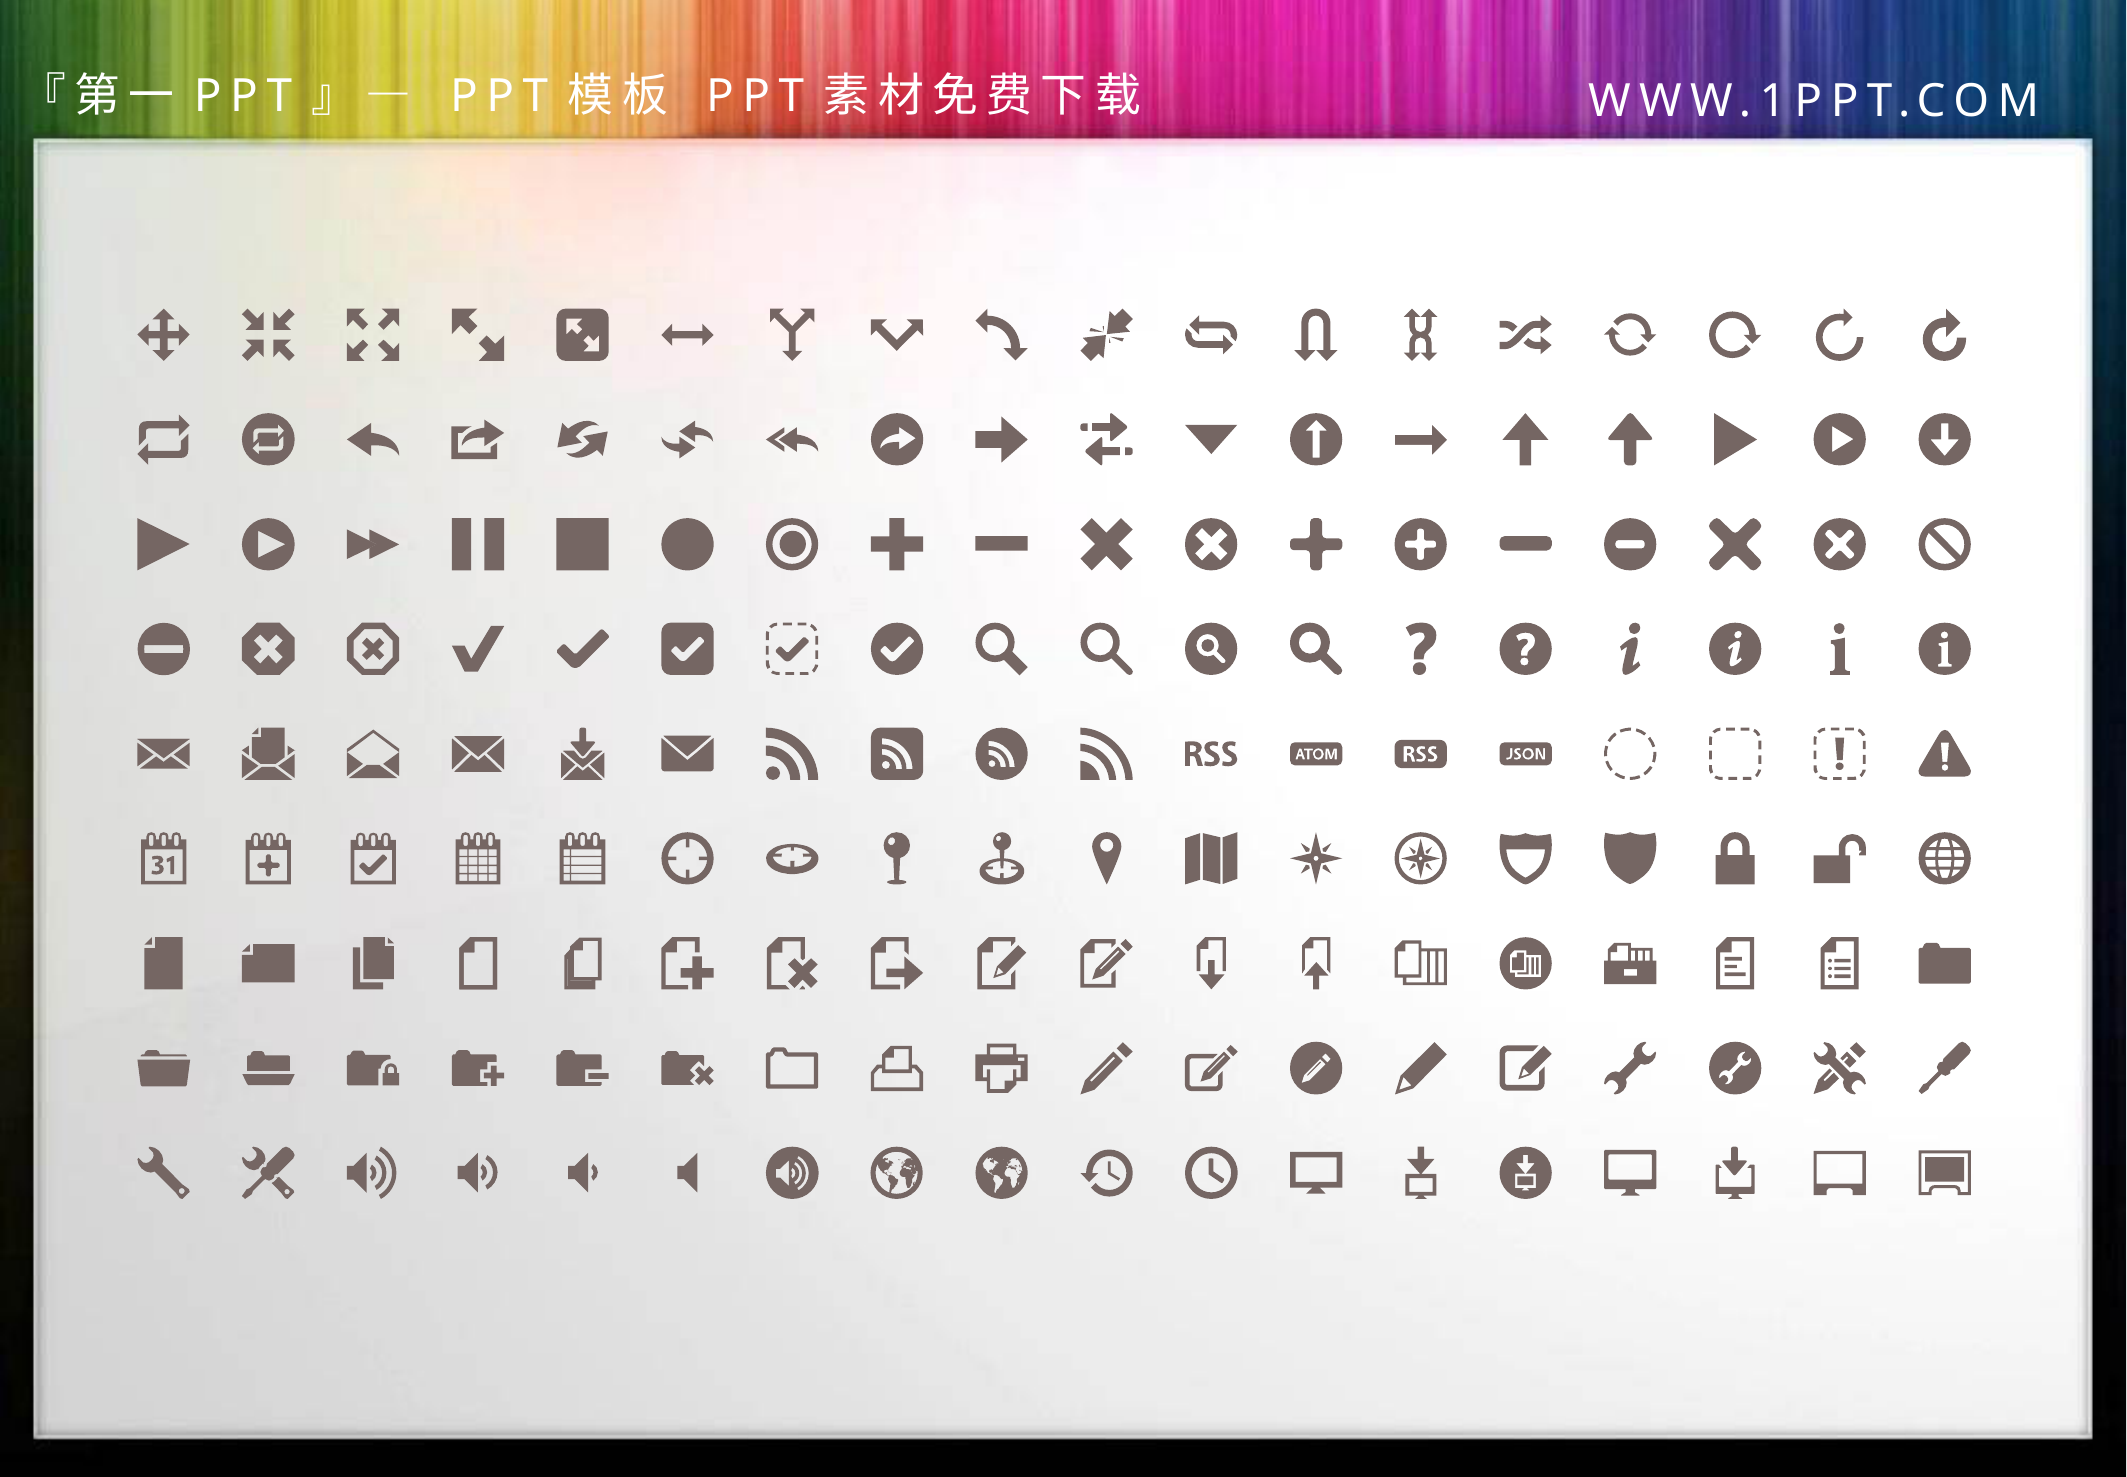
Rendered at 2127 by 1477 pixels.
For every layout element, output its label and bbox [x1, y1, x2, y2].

text_box [975, 308, 1028, 361]
text_box [1862, 754, 1866, 764]
text_box [1125, 447, 1133, 456]
text_box [378, 308, 400, 330]
text_box [694, 1066, 714, 1086]
text_box [1604, 1149, 1657, 1196]
text_box [770, 308, 815, 361]
text_box [483, 1065, 505, 1086]
text_box [151, 855, 164, 875]
text_box [486, 738, 505, 770]
text_box [1106, 308, 1133, 335]
text_box [1813, 765, 1818, 774]
text_box [451, 738, 469, 770]
text_box [680, 956, 714, 990]
text_box [1755, 769, 1762, 778]
text_box [241, 944, 250, 952]
text_box [1314, 750, 1322, 758]
text_box [137, 308, 190, 361]
text_box [1198, 960, 1225, 990]
text_box [1813, 750, 1817, 760]
text_box [378, 339, 400, 361]
text_box [1758, 740, 1762, 750]
text_box [1614, 772, 1625, 780]
text_box [1425, 846, 1433, 854]
text_box [788, 958, 818, 988]
text_box [568, 959, 591, 986]
text_box [975, 1146, 1028, 1199]
text_box [1813, 834, 1866, 884]
text_box [1628, 622, 1641, 634]
text_box [1425, 863, 1433, 871]
text_box [1512, 952, 1524, 971]
text_box [1709, 622, 1762, 675]
text_box [1517, 1176, 1534, 1186]
text_box [1724, 972, 1746, 977]
text_box [1714, 413, 1758, 466]
text_box [1518, 1045, 1552, 1080]
text_box [374, 1155, 387, 1190]
text_box [1523, 335, 1552, 355]
text_box [1395, 1042, 1447, 1095]
text_box [1120, 939, 1133, 952]
text_box [1715, 1164, 1755, 1199]
text_box [562, 766, 603, 780]
text_box [779, 530, 806, 558]
text_box [137, 518, 190, 571]
text_box [810, 624, 818, 632]
text_box [1080, 743, 1117, 780]
text_box [812, 664, 819, 673]
text_box [138, 414, 190, 446]
text_box [1629, 775, 1641, 780]
text_box [661, 737, 714, 772]
text_box [1834, 966, 1851, 971]
text_box [870, 1064, 924, 1092]
picture [0, 0, 2127, 1477]
text_box [478, 335, 505, 361]
text_box [244, 766, 293, 780]
text_box [484, 518, 505, 571]
text_box [993, 945, 1027, 979]
text_box [1635, 728, 1647, 736]
text_box [886, 956, 924, 990]
text_box [765, 766, 781, 780]
text_box [480, 1164, 488, 1181]
text_box [362, 637, 385, 660]
text_box [1499, 1045, 1545, 1091]
text_box [1724, 956, 1742, 961]
text_box [1395, 425, 1447, 455]
text_box [1080, 727, 1133, 780]
text_box [1708, 518, 1762, 571]
text_box [975, 622, 1028, 676]
text_box [771, 670, 780, 675]
text_box [1080, 1149, 1133, 1197]
text_box [1820, 937, 1859, 990]
text_box [661, 323, 714, 346]
text_box [1918, 832, 1971, 885]
text_box [765, 645, 769, 655]
text_box [1222, 832, 1238, 884]
text_box [1722, 1146, 1747, 1176]
text_box [1830, 637, 1850, 675]
text_box [1613, 313, 1657, 343]
text_box [348, 764, 398, 779]
text_box [137, 1059, 191, 1087]
text_box [245, 832, 291, 885]
text_box [1080, 335, 1106, 361]
text_box [975, 1043, 1028, 1093]
text_box [1834, 958, 1851, 963]
text_box [1107, 1161, 1121, 1181]
text_box [870, 1146, 923, 1199]
text_box [241, 1146, 266, 1171]
text_box [1290, 622, 1343, 675]
text_box [1290, 413, 1343, 466]
text_box [883, 832, 910, 885]
text_box [287, 745, 295, 756]
text_box [559, 832, 606, 885]
text_box [1859, 769, 1866, 778]
text_box [137, 1146, 190, 1199]
text_box [1200, 1051, 1231, 1082]
text_box [1401, 838, 1441, 879]
text_box [1405, 622, 1437, 660]
text_box [1925, 1157, 1965, 1182]
text_box [346, 622, 400, 675]
text_box [1185, 328, 1234, 355]
text_box [1290, 742, 1343, 766]
text_box [589, 752, 605, 779]
text_box [765, 745, 801, 780]
text_box [1716, 937, 1755, 990]
text_box [1185, 1146, 1238, 1199]
text_box [661, 518, 714, 571]
text_box [451, 426, 498, 460]
text_box [461, 419, 505, 447]
text_box [1300, 843, 1310, 852]
text_box [1740, 727, 1750, 731]
text_box [241, 1146, 295, 1199]
text_box [765, 660, 771, 669]
text_box [1709, 765, 1714, 774]
text_box [1222, 741, 1238, 767]
text_box [1080, 423, 1088, 431]
text_box [1813, 1068, 1840, 1094]
text_box [1834, 974, 1851, 979]
text_box [352, 947, 384, 990]
text_box [1835, 737, 1845, 761]
text_box [1185, 424, 1238, 455]
text_box [251, 727, 285, 764]
text_box [242, 1074, 295, 1086]
text_box [561, 752, 576, 779]
text_box [247, 1051, 290, 1071]
text_box [166, 856, 175, 875]
text_box [1643, 765, 1653, 776]
text_box [273, 339, 295, 361]
text_box [1080, 622, 1133, 675]
text_box [346, 308, 369, 330]
text_box [562, 750, 603, 768]
text_box [1524, 750, 1532, 758]
text_box [979, 832, 1025, 885]
text_box [1085, 437, 1120, 466]
text_box [144, 937, 183, 990]
text_box [766, 843, 819, 875]
text_box [241, 944, 295, 983]
text_box [1608, 413, 1653, 466]
text_box [1394, 832, 1447, 885]
text_box [350, 832, 396, 885]
text_box [1499, 320, 1518, 332]
text_box [1189, 315, 1238, 342]
text_box [1813, 518, 1866, 571]
text_box [1604, 518, 1657, 571]
text_box [378, 1146, 397, 1199]
text_box [1185, 518, 1238, 571]
text_box [137, 742, 154, 767]
text_box [346, 422, 400, 456]
text_box [1499, 315, 1552, 350]
text_box [1409, 863, 1416, 871]
text_box [661, 436, 696, 459]
text_box [346, 1050, 391, 1086]
text_box [661, 832, 714, 885]
text_box [1728, 776, 1738, 780]
text_box [564, 937, 602, 990]
text_box [1604, 832, 1657, 884]
text_box [363, 937, 394, 980]
text_box [137, 738, 190, 759]
text_box [1322, 864, 1332, 874]
text_box [1835, 762, 1844, 771]
text_box [870, 413, 924, 466]
text_box [1290, 1151, 1343, 1194]
text_box [1840, 1051, 1857, 1068]
text_box [1847, 776, 1857, 780]
text_box [1918, 942, 1971, 984]
text_box [346, 339, 369, 361]
text_box [1184, 1053, 1223, 1092]
text_box [241, 413, 295, 466]
text_box [1290, 518, 1343, 571]
text_box [1202, 833, 1221, 884]
text_box [1815, 308, 1864, 361]
text_box [459, 937, 498, 990]
text_box [278, 754, 295, 779]
text_box [1502, 413, 1549, 466]
text_box [139, 756, 188, 769]
text_box [1300, 864, 1310, 874]
text_box [557, 420, 599, 448]
text_box [557, 629, 610, 668]
text_box [346, 1152, 367, 1193]
text_box [485, 1155, 498, 1190]
text_box [1742, 776, 1752, 780]
text_box [1918, 622, 1971, 675]
text_box [1603, 326, 1647, 356]
text_box [870, 319, 924, 351]
text_box [1226, 1044, 1238, 1057]
text_box [1499, 937, 1552, 990]
text_box [241, 518, 295, 571]
text_box [1709, 311, 1762, 359]
text_box [241, 339, 264, 361]
text_box [975, 416, 1028, 463]
text_box [1605, 760, 1613, 772]
text_box [556, 308, 609, 361]
text_box [1813, 1150, 1866, 1196]
text_box [1712, 727, 1721, 734]
text_box [765, 1146, 819, 1199]
text_box [1294, 308, 1338, 361]
text_box [1604, 745, 1609, 757]
text_box [1813, 1042, 1866, 1095]
text_box [663, 735, 712, 757]
text_box [451, 308, 478, 335]
text_box [1918, 518, 1971, 571]
text_box [1394, 518, 1447, 571]
text_box [782, 622, 792, 626]
text_box [661, 622, 714, 675]
text_box [1709, 1041, 1762, 1095]
text_box [1724, 964, 1737, 969]
text_box [1409, 846, 1416, 854]
text_box [1196, 937, 1226, 972]
text_box [1918, 413, 1971, 466]
text_box [1830, 727, 1840, 731]
text_box [137, 622, 190, 676]
text_box [679, 420, 714, 442]
text_box [1922, 308, 1967, 361]
text_box [1607, 732, 1617, 742]
text_box [1092, 946, 1126, 980]
text_box [241, 622, 295, 675]
text_box [1080, 760, 1100, 780]
text_box [251, 727, 259, 735]
text_box [1715, 832, 1755, 885]
text_box [241, 308, 264, 330]
text_box [765, 518, 819, 571]
text_box [1110, 336, 1124, 342]
text_box [975, 536, 1028, 551]
text_box [1817, 727, 1826, 734]
text_box [870, 622, 924, 675]
text_box [1089, 327, 1104, 333]
text_box [765, 631, 770, 641]
text_box [1833, 623, 1845, 634]
text_box [173, 742, 190, 767]
text_box [1208, 1158, 1225, 1183]
text_box [1080, 939, 1116, 988]
text_box [382, 1063, 400, 1086]
text_box [455, 832, 501, 885]
text_box [769, 622, 778, 629]
text_box [257, 854, 280, 877]
text_box [369, 529, 400, 560]
text_box [1302, 937, 1331, 974]
text_box [1918, 1150, 1971, 1196]
text_box [273, 308, 295, 330]
text_box [975, 727, 1028, 780]
text_box [1499, 833, 1552, 885]
text_box [556, 1050, 602, 1086]
text_box [1092, 413, 1128, 442]
text_box [454, 754, 502, 772]
text_box [661, 937, 700, 990]
text_box [1412, 662, 1427, 675]
text_box [570, 727, 596, 757]
text_box [1918, 729, 1971, 777]
text_box [1652, 751, 1657, 763]
text_box [1304, 962, 1329, 990]
text_box [1517, 957, 1529, 975]
text_box [556, 518, 609, 571]
text_box [661, 1051, 705, 1085]
text_box [457, 1152, 478, 1193]
text_box [1918, 1041, 1971, 1094]
text_box [1201, 639, 1215, 652]
text_box [241, 754, 259, 779]
text_box [765, 427, 785, 452]
text_box [775, 637, 809, 662]
text_box [1185, 741, 1203, 766]
text_box [1813, 413, 1866, 466]
text_box [815, 635, 819, 645]
text_box [1647, 736, 1656, 748]
text_box [778, 427, 819, 452]
text_box [677, 1152, 698, 1193]
text_box [144, 937, 152, 945]
text_box [137, 433, 189, 465]
text_box [977, 937, 1016, 990]
text_box [1499, 742, 1552, 766]
text_box [1862, 740, 1866, 750]
text_box [1394, 940, 1447, 986]
text_box [1322, 843, 1332, 852]
text_box [1604, 1041, 1657, 1095]
text_box [241, 745, 249, 756]
text_box [451, 1050, 497, 1086]
text_box [1290, 832, 1343, 885]
text_box [1604, 942, 1657, 985]
text_box [1080, 518, 1133, 571]
text_box [451, 518, 472, 571]
text_box [1092, 832, 1122, 885]
text_box [140, 1050, 187, 1057]
text_box [454, 736, 503, 757]
text_box [1714, 775, 1723, 780]
text_box [1857, 728, 1866, 737]
text_box [1619, 727, 1632, 733]
text_box [369, 1164, 377, 1182]
text_box [1394, 739, 1447, 769]
text_box [1499, 536, 1552, 551]
text_box [1818, 775, 1828, 780]
text_box [1290, 1041, 1343, 1095]
text_box [870, 518, 924, 571]
text_box [1080, 1051, 1123, 1095]
text_box [1116, 1042, 1133, 1058]
text_box [566, 431, 608, 458]
text_box [346, 529, 378, 560]
text_box [1499, 1146, 1552, 1199]
text_box [1753, 728, 1761, 737]
text_box [882, 1045, 912, 1074]
text_box [1405, 1146, 1437, 1199]
text_box [1849, 1042, 1866, 1058]
text_box [870, 937, 909, 990]
text_box [387, 937, 394, 944]
text_box [359, 854, 387, 876]
text_box [765, 727, 819, 780]
text_box [346, 729, 400, 777]
text_box [870, 727, 924, 780]
text_box [1185, 833, 1201, 885]
text_box [899, 1167, 915, 1188]
text_box [451, 625, 505, 672]
text_box [568, 1152, 589, 1193]
text_box [591, 1164, 598, 1181]
text_box [141, 832, 187, 885]
text_box [797, 622, 807, 626]
text_box [766, 937, 805, 990]
text_box [1499, 622, 1552, 675]
text_box [1204, 741, 1220, 767]
text_box [1185, 622, 1238, 675]
text_box [271, 1176, 295, 1199]
text_box [1620, 637, 1641, 675]
text_box [588, 1073, 609, 1079]
text_box [765, 1047, 819, 1089]
text_box [1403, 308, 1438, 361]
